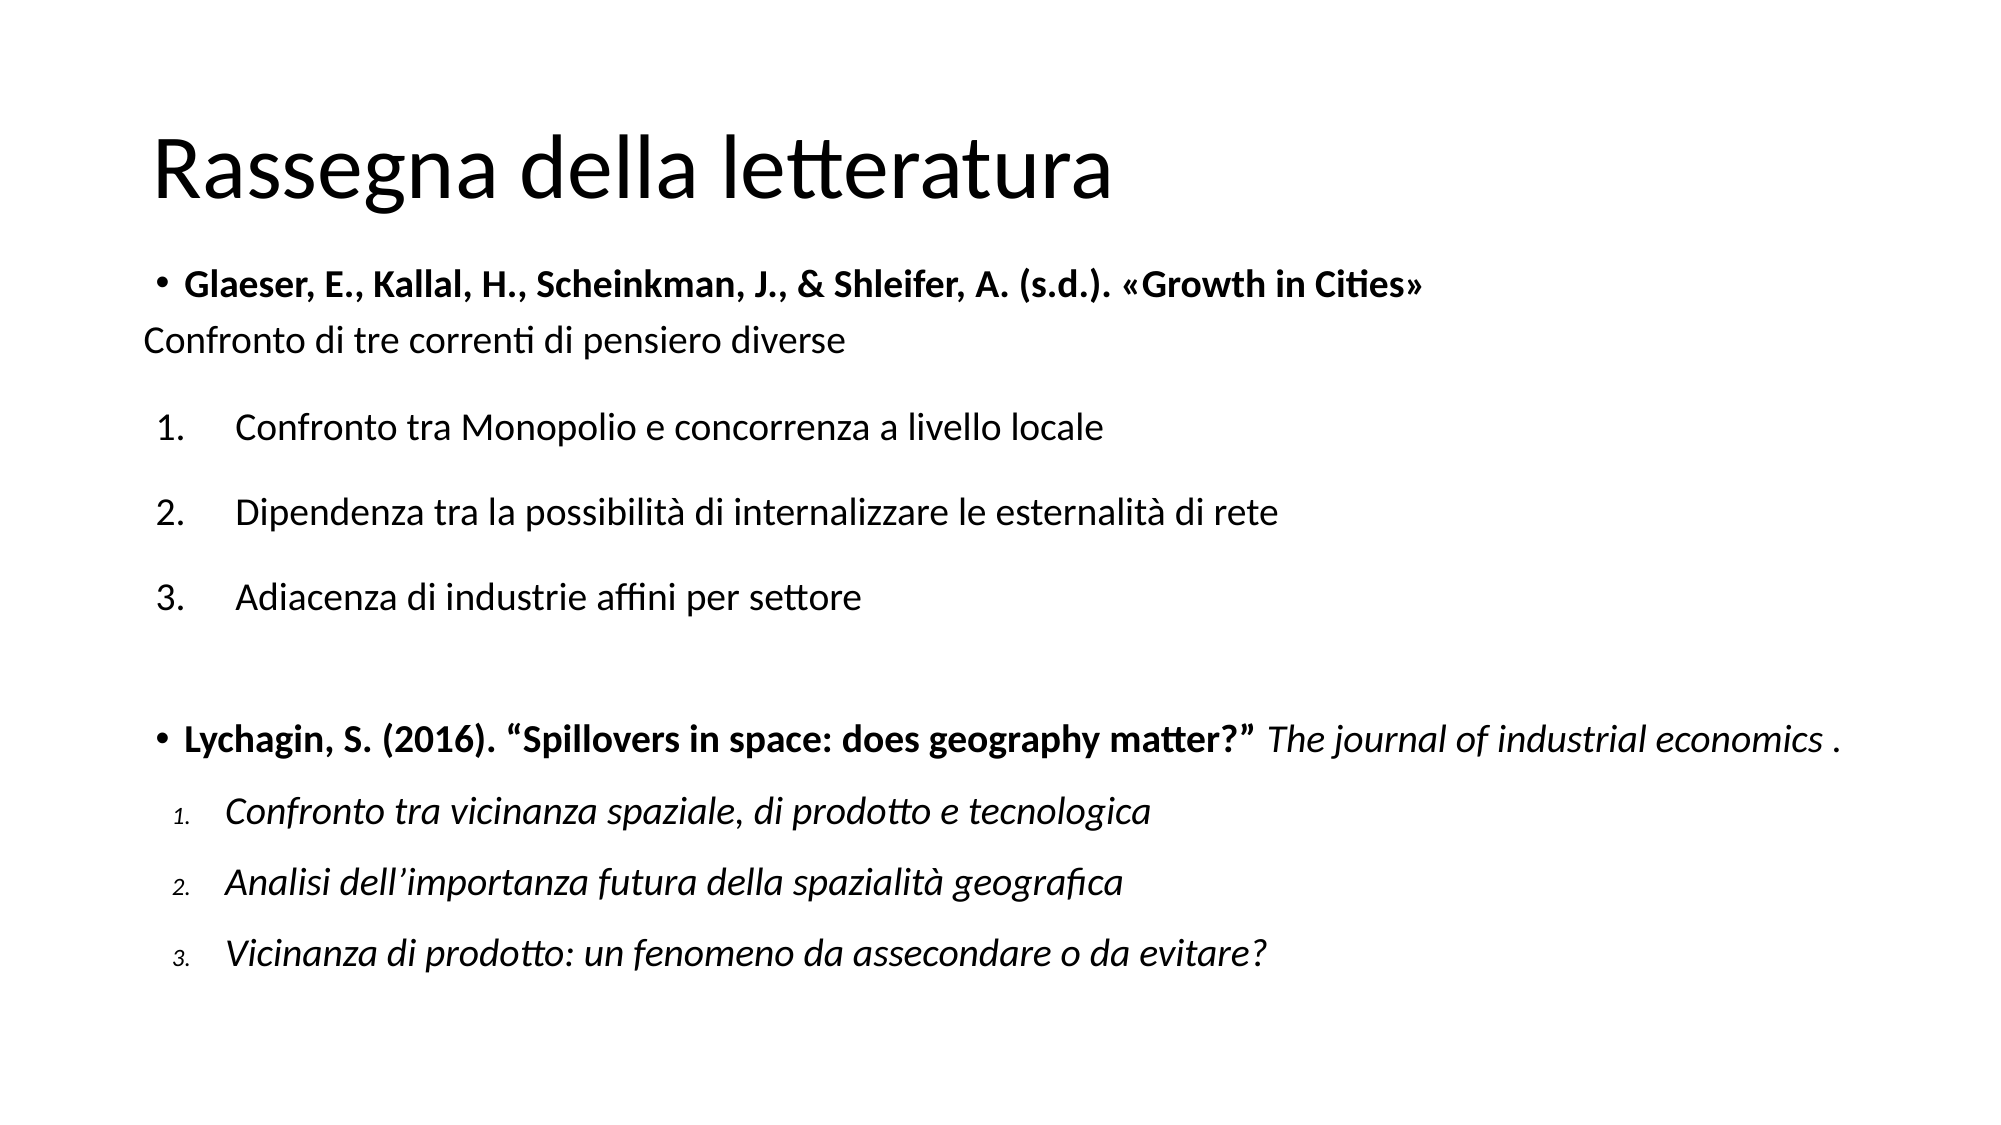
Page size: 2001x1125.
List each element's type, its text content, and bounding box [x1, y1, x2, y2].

title Rassegna della letteratura [137, 59, 1863, 255]
list Glaeser, E., Kallal, H., Scheinkman, J., & Shleifer, A. (s.d.). «Growth in Cities» Confronto di tre correnti di pensiero diverse Confronto tra Monopolio e concorrenza a livello locale Dipendenza tra la possibilità di internalizzare le esternalità di rete Adiacenza di industrie affini per settore Lychagin, S. (2016). “Spillovers in space: does geography matter?” The journal of industrial economics . Confronto tra vicinanza spaziale, di prodotto e tecnologica Analisi dell’importanza futura della spazialità geografica Vicinanza di prodotto: un fenomeno da assecondare o da evitare? [128, 255, 1903, 994]
